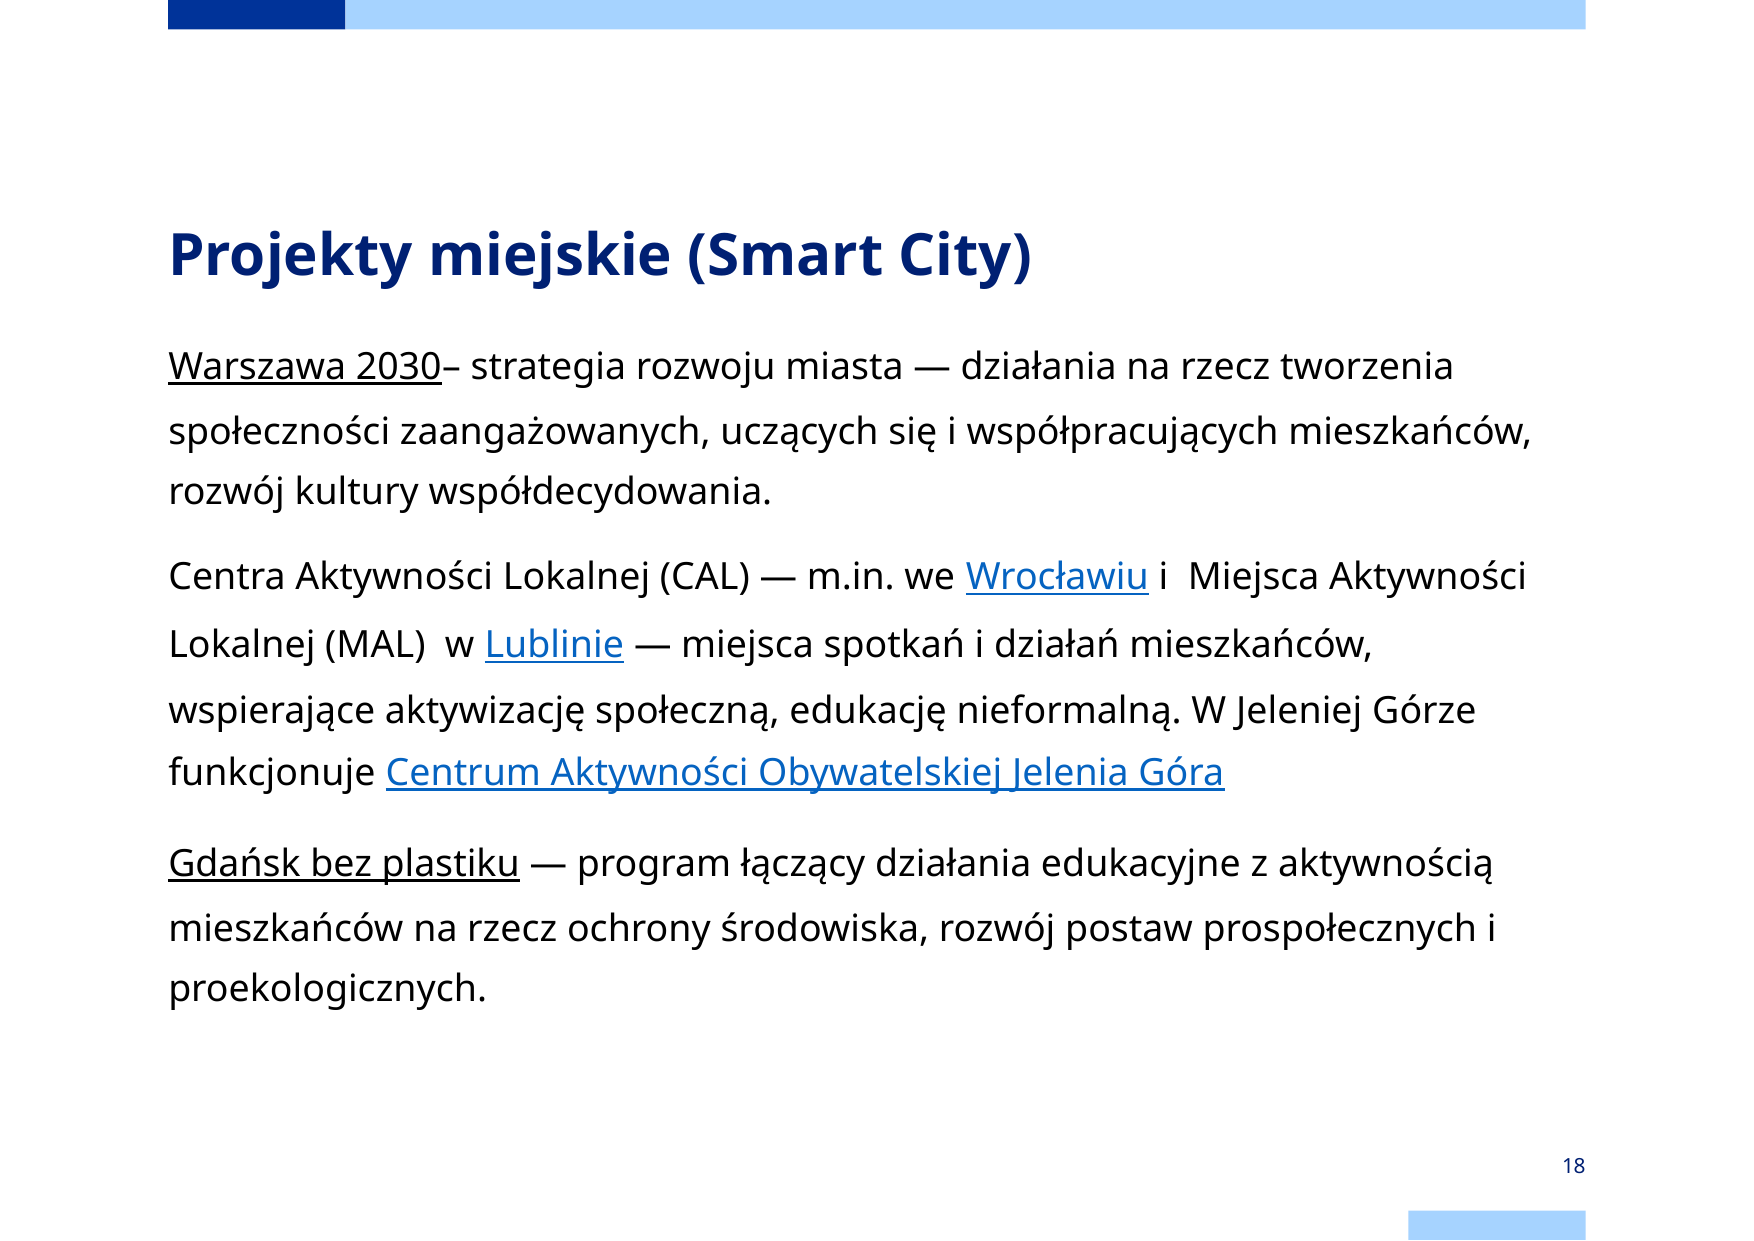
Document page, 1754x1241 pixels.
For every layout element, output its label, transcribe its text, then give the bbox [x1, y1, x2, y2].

slide_number ‹#› [1408, 1151, 1586, 1182]
list Warszawa 2030– strategia rozwoju miasta — działania na rzecz tworzenia społeczności zaangażowanych, uczących się i współpracujących mieszkańców, rozwój kultury współdecydowania. Centra Aktywności Lokalnej (CAL) — m.in. we Wrocławiu i Miejsca Aktywności Lokalnej (MAL) w Lublinie — miejsca spotkań i działań mieszkańców, wspierające aktywizację społeczną, edukację nieformalną. W Jeleniej Górze funkcjonuje Centrum Aktywności Obywatelskiej Jelenia Góra Gdańsk bez plastiku — program łączący działania edukacyjne z aktywnością mieszkańców na rzecz ochrony środowiska, rozwój postaw prospołecznych i proekologicznych. [168, 324, 1586, 1093]
title Projekty miejskie (Smart City) [168, 147, 1586, 324]
